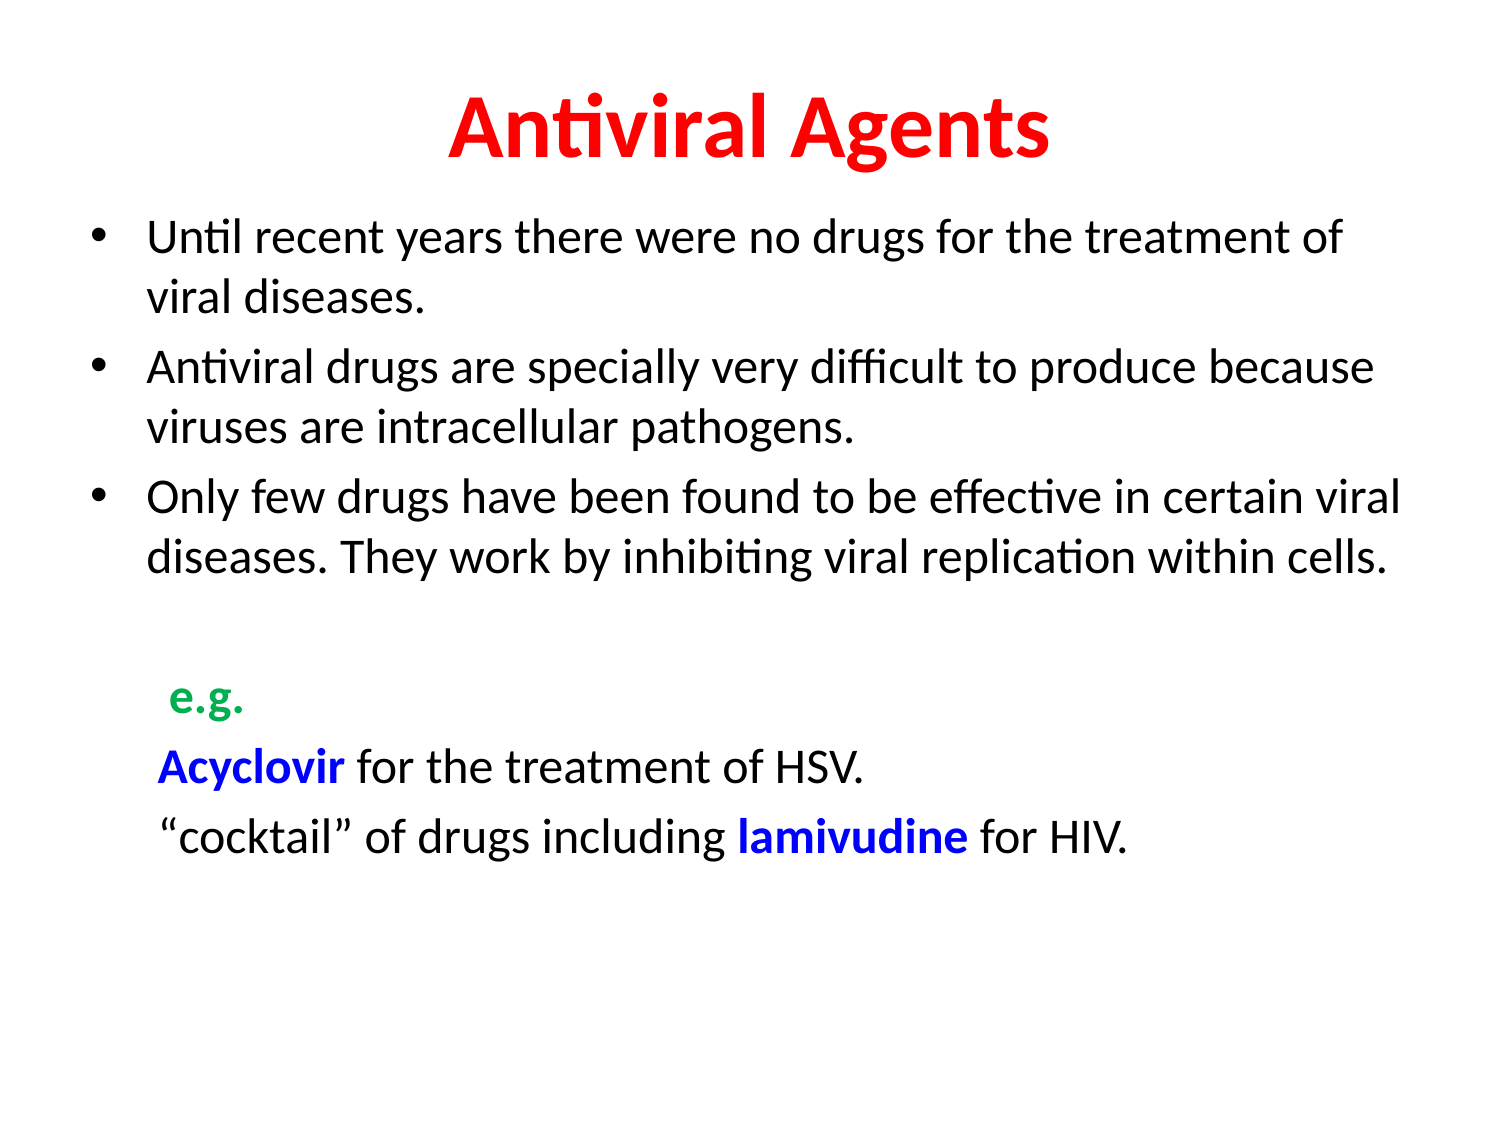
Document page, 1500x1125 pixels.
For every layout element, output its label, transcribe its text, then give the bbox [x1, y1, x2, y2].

title Antiviral Agents [75, 45, 1425, 196]
list Until recent years there were no drugs for the treatment of viral diseases. Antiviral drugs are specially very difficult to produce because viruses are intracellular pathogens. Only few drugs have been found to be effective in certain viral diseases. They work by inhibiting viral replication within cells. e.g. Acyclovir for the treatment of HSV. “cocktail” of drugs including lamivudine for HIV. [75, 196, 1425, 1059]
